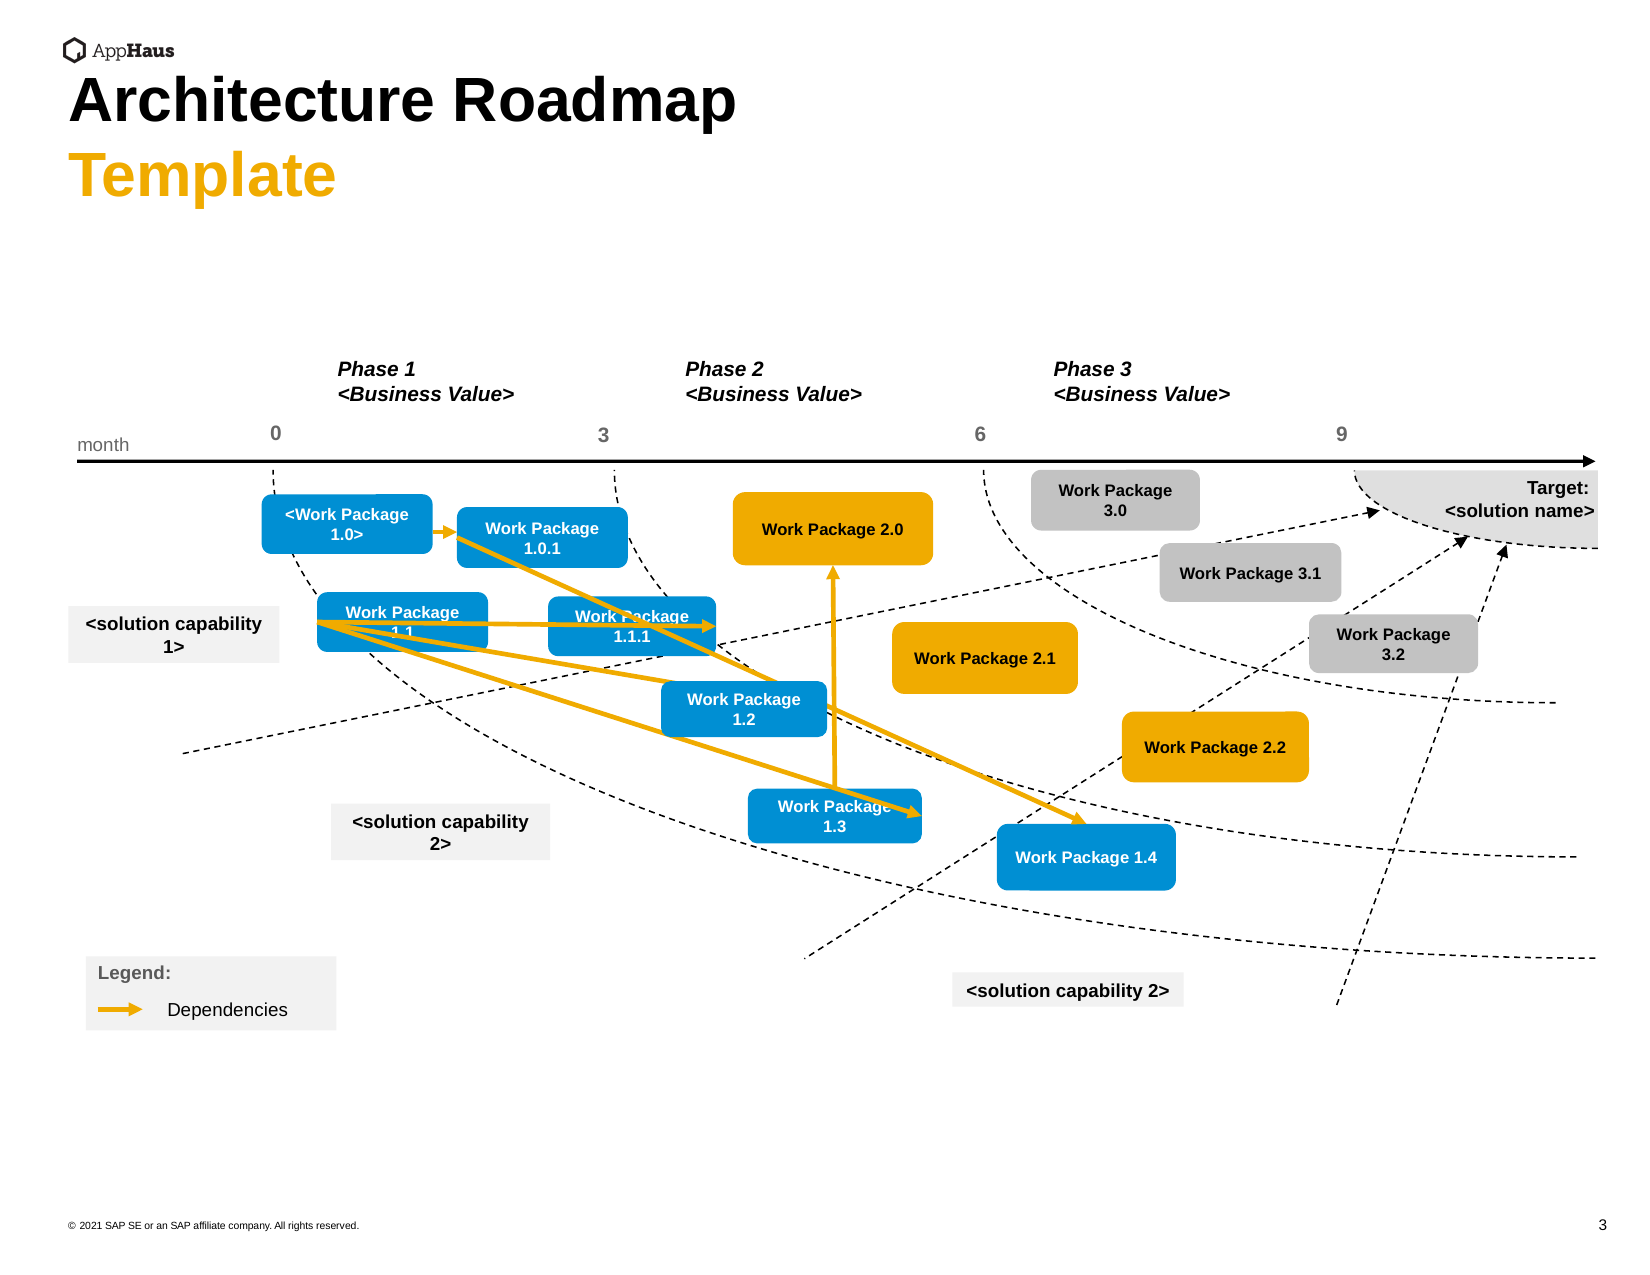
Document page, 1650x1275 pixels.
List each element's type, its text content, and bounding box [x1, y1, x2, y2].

text_box Architecture Roadmap Template [68, 59, 1268, 210]
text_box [67, 355, 1599, 1031]
picture [52, 31, 257, 76]
